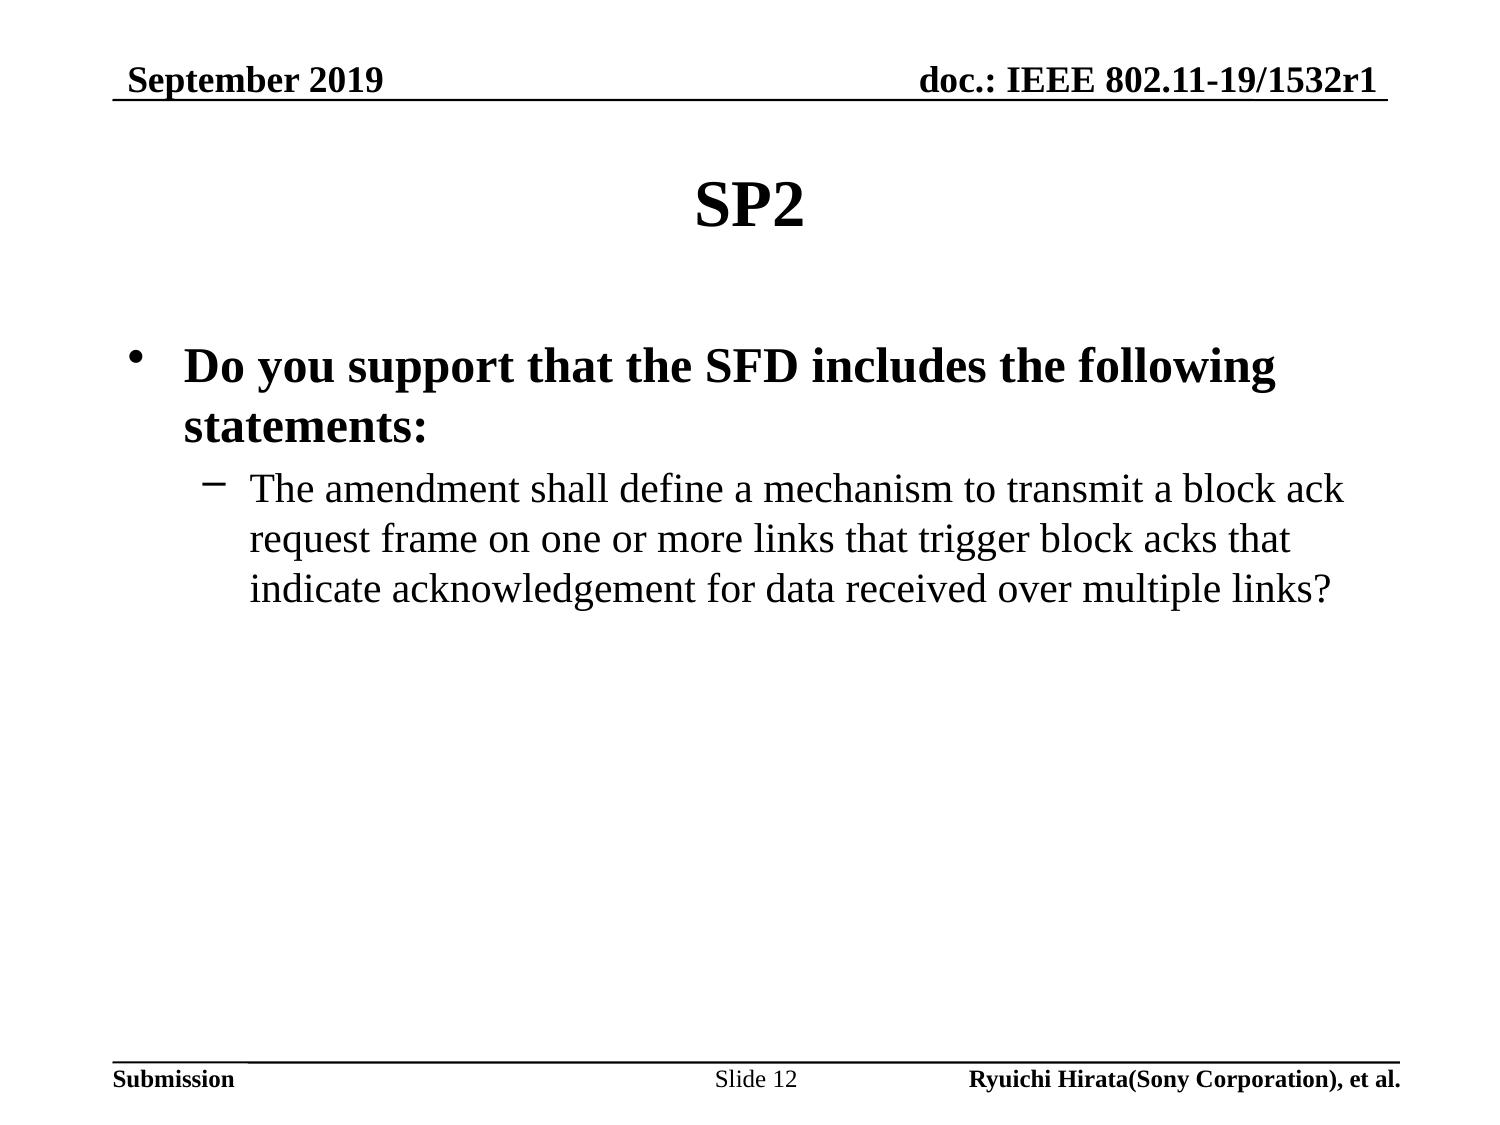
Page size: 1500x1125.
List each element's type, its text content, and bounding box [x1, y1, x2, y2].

slide_number Slide 12 [712, 1061, 801, 1093]
footer Ryuichi Hirata(Sony Corporation), et al. [962, 1061, 1402, 1093]
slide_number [112, 54, 413, 100]
title SP2 [112, 112, 1388, 288]
list Do you support that the SFD includes the following statements: The amendment shall define a mechanism to transmit a block ack request frame on one or more links that trigger block acks that indicate acknowledgement for data received over multiple links? [112, 324, 1388, 1000]
